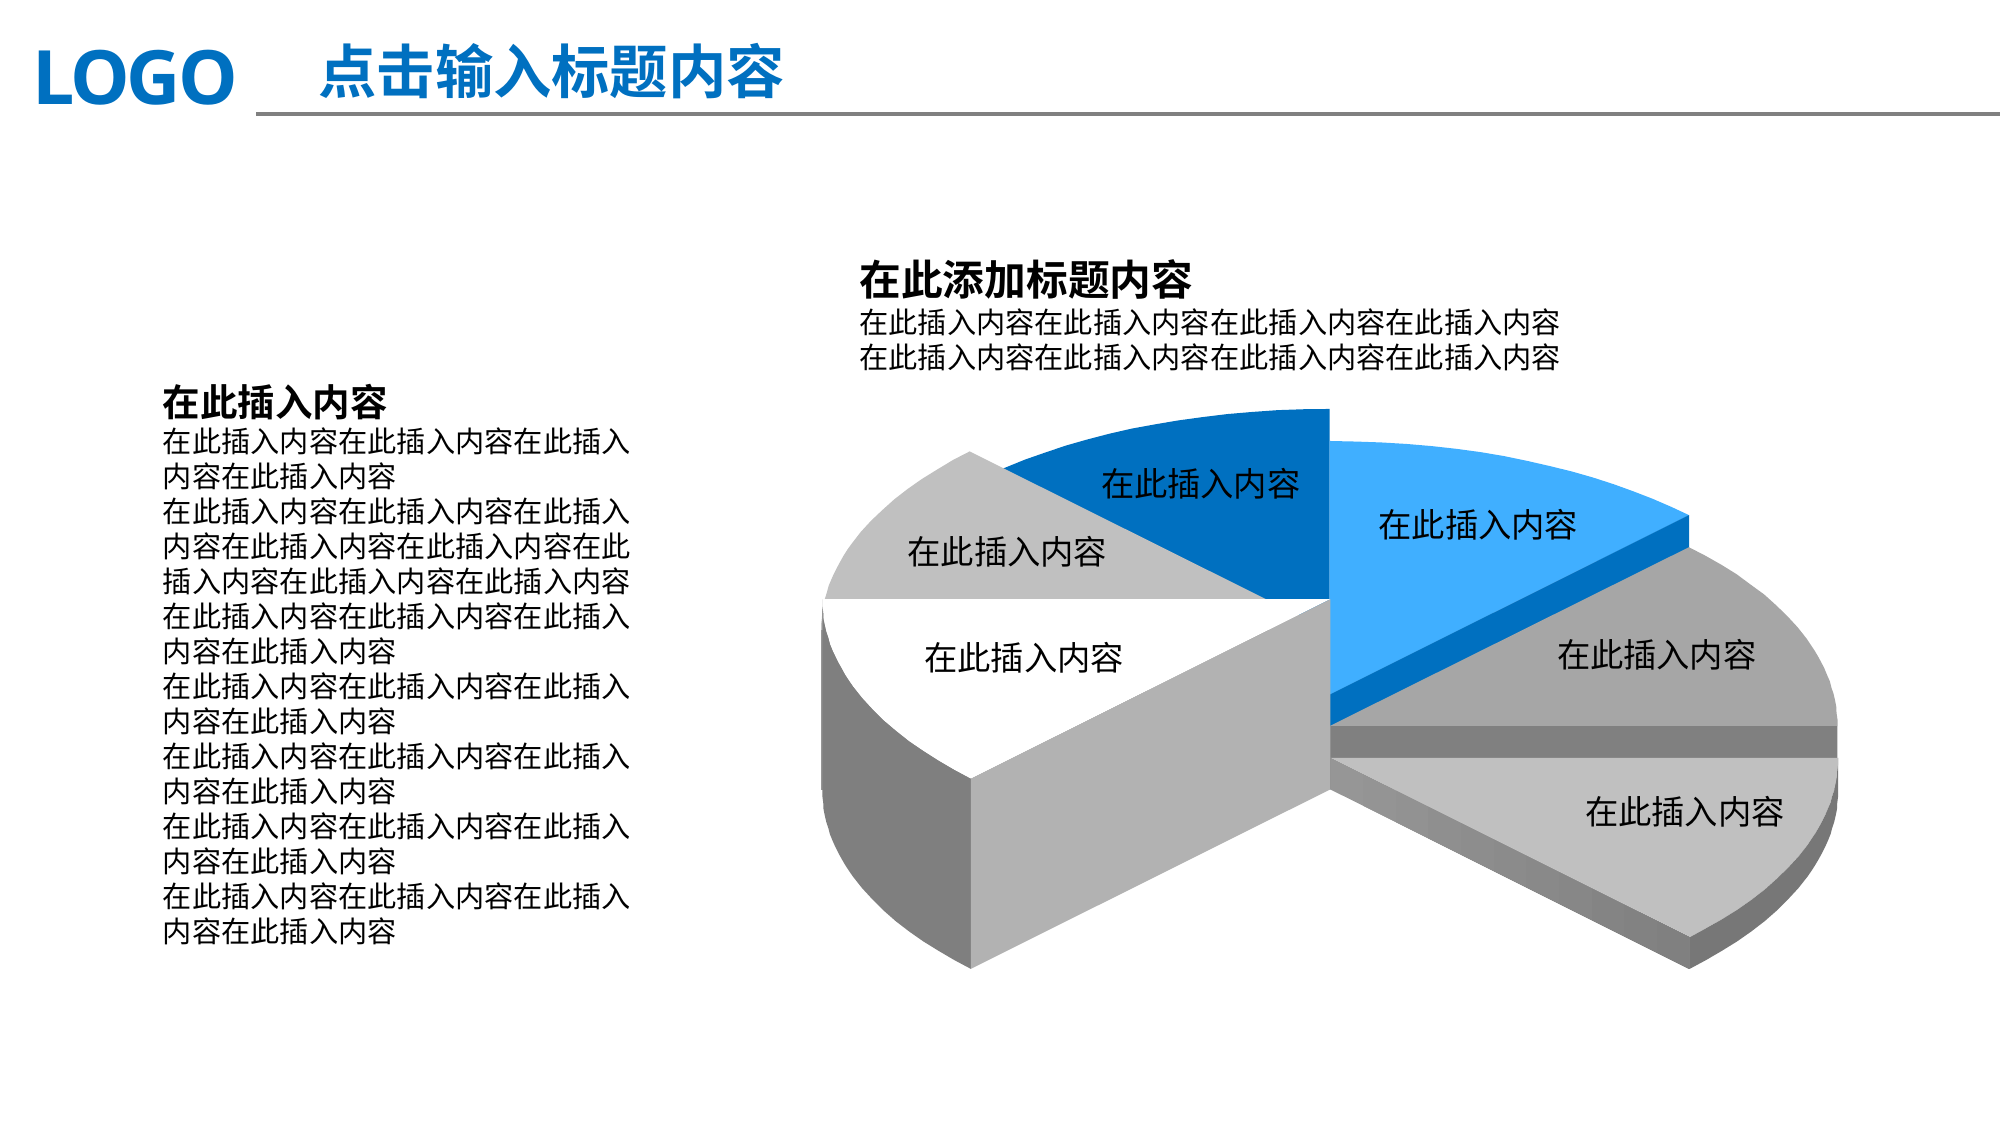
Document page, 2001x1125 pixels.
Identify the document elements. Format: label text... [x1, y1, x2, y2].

text_box 点击输入标题内容 [281, 28, 822, 113]
text_box 在此插入内容 在此插入内容在此插入内容在此插入内容在此插入内容 在此插入内容在此插入内容在此插入内容在此插入内容在此插入内容在此插入内容在此插入内容在此插入内容 在此插入内容在此插入内容在此插入内容在此插入内容 在此插入内容在此插入内容在此插入内容在此插入内容 在此插入内容在此插入内容在此插入内容在此插入内容 在此插入内容在此插入内容在此插入内容在此插入内容 在此插入内容在此插入内容在此插入内容在此插入内容 [148, 326, 656, 991]
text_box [969, 408, 1330, 449]
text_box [1329, 440, 1690, 545]
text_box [1330, 757, 1839, 970]
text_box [820, 451, 1330, 599]
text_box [822, 599, 1331, 970]
text_box 在此添加标题内容 在此插入内容在此插入内容在此插入内容在此插入内容 在此插入内容在此插入内容在此插入内容在此插入内容 [844, 196, 1581, 382]
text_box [1329, 546, 1838, 757]
